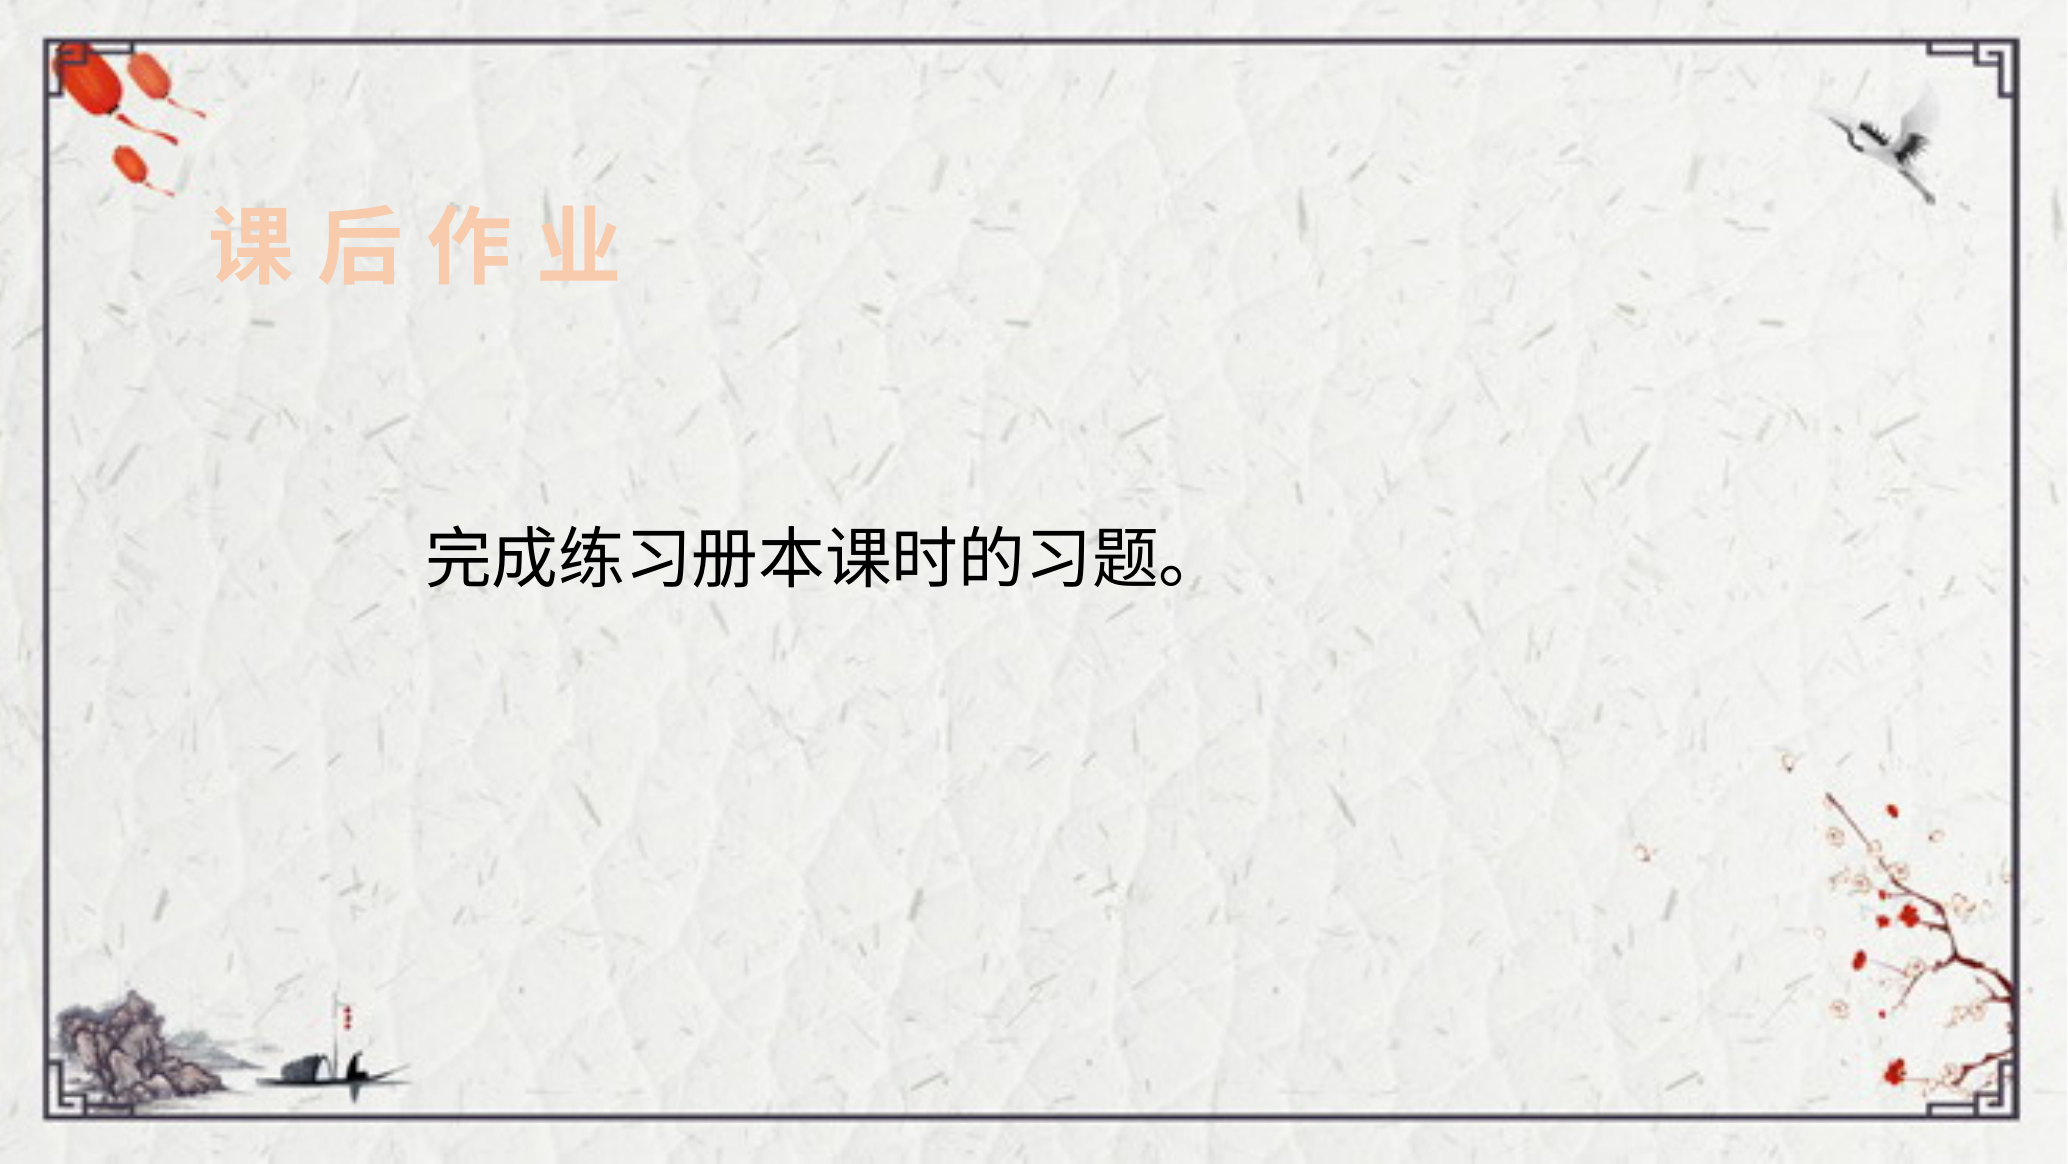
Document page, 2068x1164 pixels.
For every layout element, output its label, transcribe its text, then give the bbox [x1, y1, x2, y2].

text_box 完成练习册本课时的习题。 [410, 508, 1337, 602]
text_box 课 后 作 业 [193, 185, 664, 303]
picture [0, 0, 2068, 1164]
